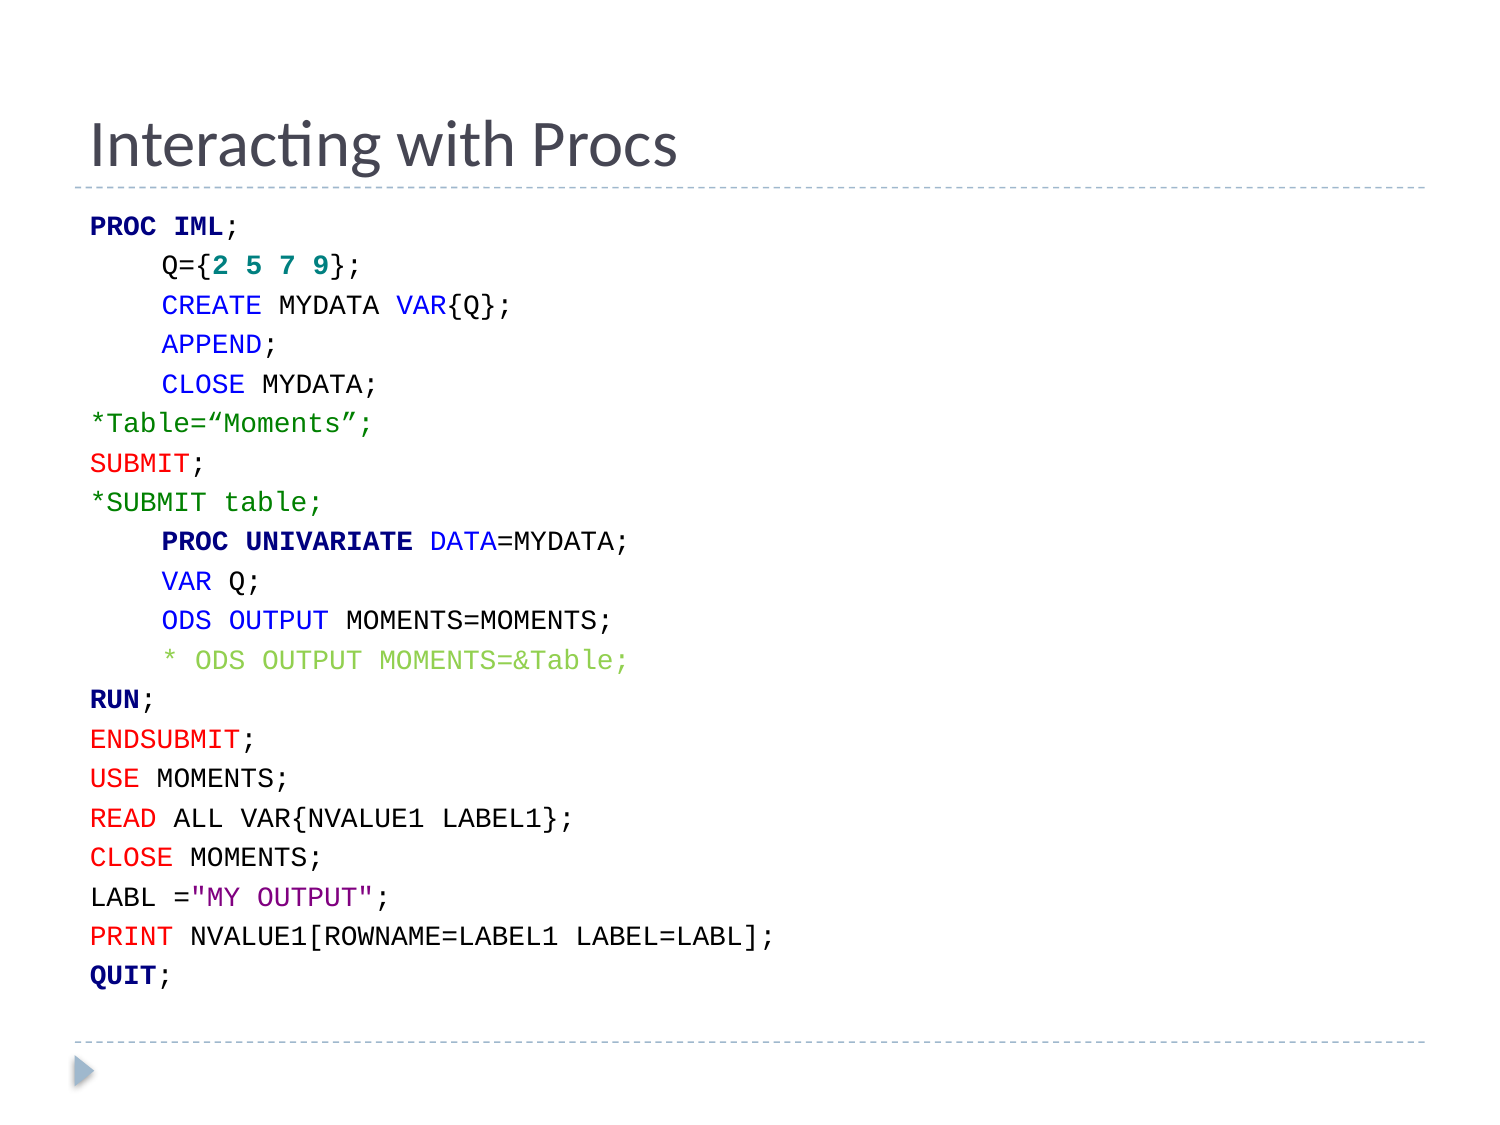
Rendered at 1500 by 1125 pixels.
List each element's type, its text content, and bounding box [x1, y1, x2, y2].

title Interacting with Procs [75, 24, 1425, 188]
list PROC IML; Q={2 5 7 9}; CREATE MYDATA VAR{Q}; APPEND; CLOSE MYDATA; *Table=“Moments”; SUBMIT; *SUBMIT table; PROC UNIVARIATE DATA=MYDATA; VAR Q; ODS OUTPUT MOMENTS=MOMENTS; * ODS OUTPUT MOMENTS=&Table; RUN; ENDSUBMIT; USE MOMENTS; READ ALL VAR{NVALUE1 LABEL1}; CLOSE MOMENTS; LABL ="MY OUTPUT"; PRINT NVALUE1[ROWNAME=LABEL1 LABEL=LABL]; QUIT; [75, 200, 1425, 1010]
